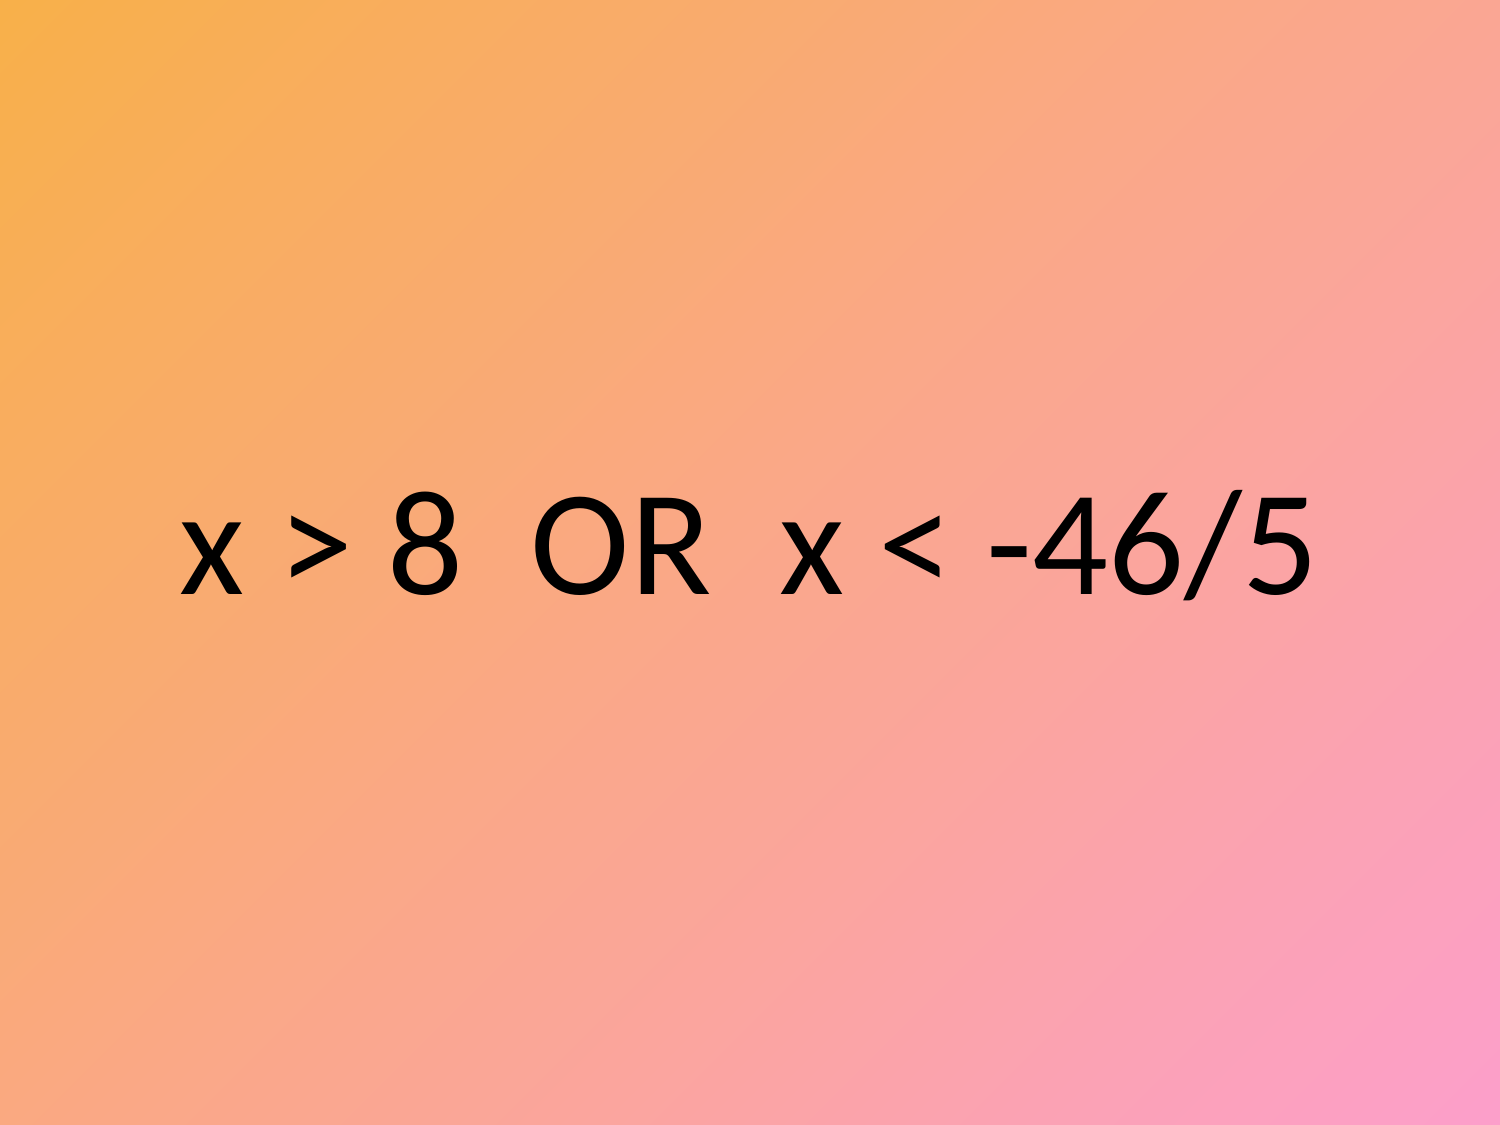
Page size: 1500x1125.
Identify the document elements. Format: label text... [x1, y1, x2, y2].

list x > 8 OR x < -46/5 [74, 437, 1426, 1125]
